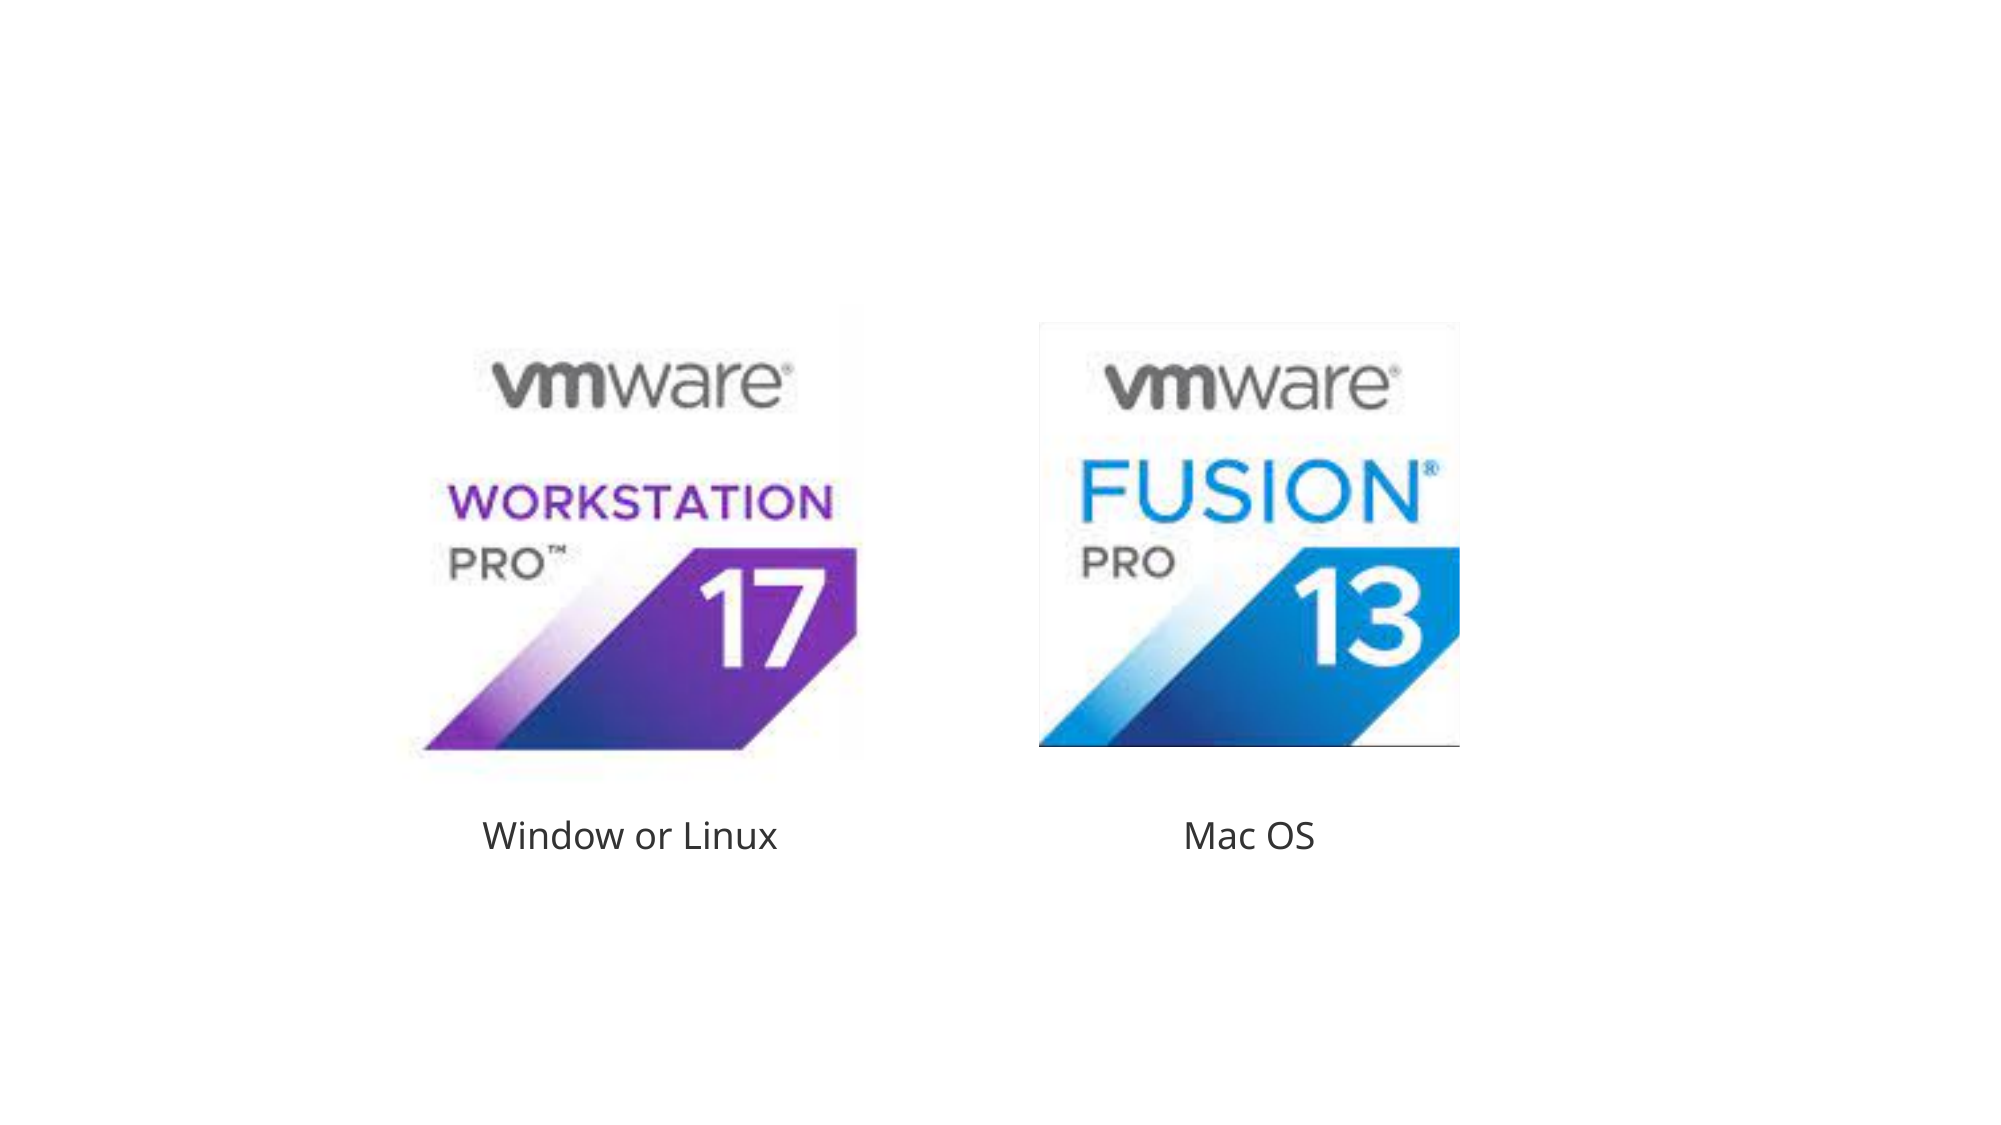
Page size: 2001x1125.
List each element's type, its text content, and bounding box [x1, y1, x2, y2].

picture [1039, 321, 1460, 747]
text_box Mac OS [1076, 804, 1423, 865]
picture [302, 263, 979, 806]
text_box Window or Linux [457, 806, 803, 865]
